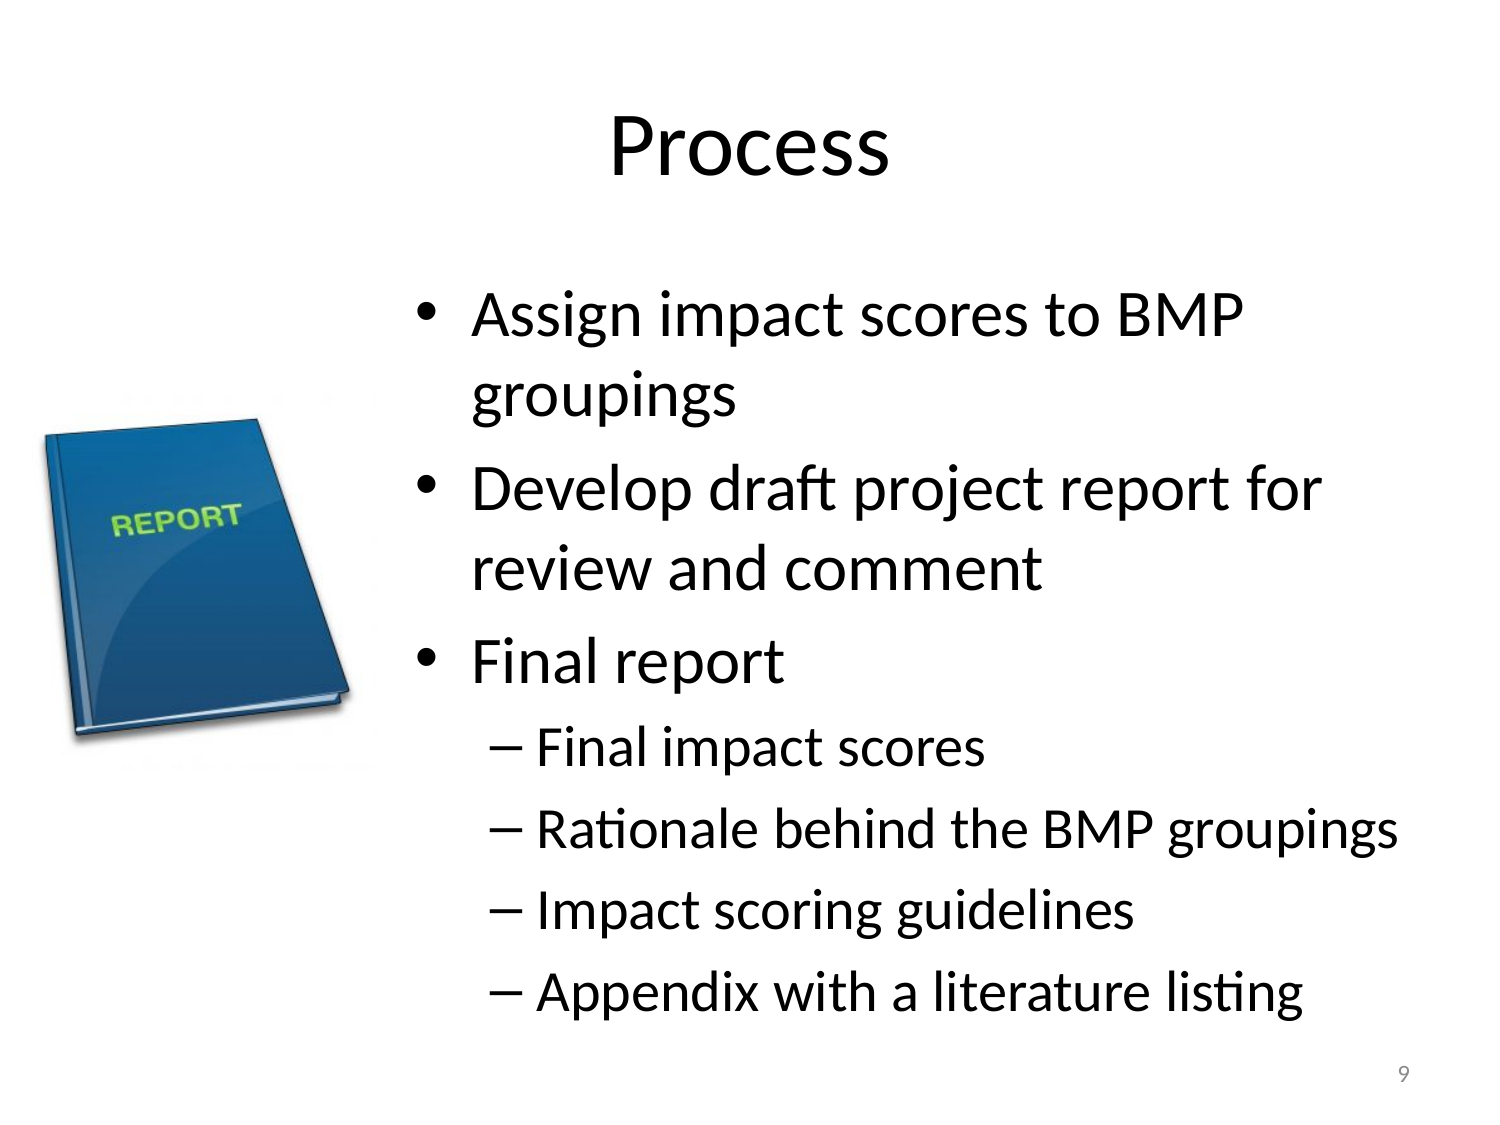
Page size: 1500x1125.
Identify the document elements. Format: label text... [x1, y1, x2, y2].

slide_number 9 [1074, 1042, 1425, 1103]
picture [2, 394, 378, 770]
title Process [75, 45, 1425, 233]
list Assign impact scores to BMP groupings Develop draft project report for review and comment Final report Final impact scores Rationale behind the BMP groupings Impact scoring guidelines Appendix with a literature listing [399, 262, 1425, 1050]
